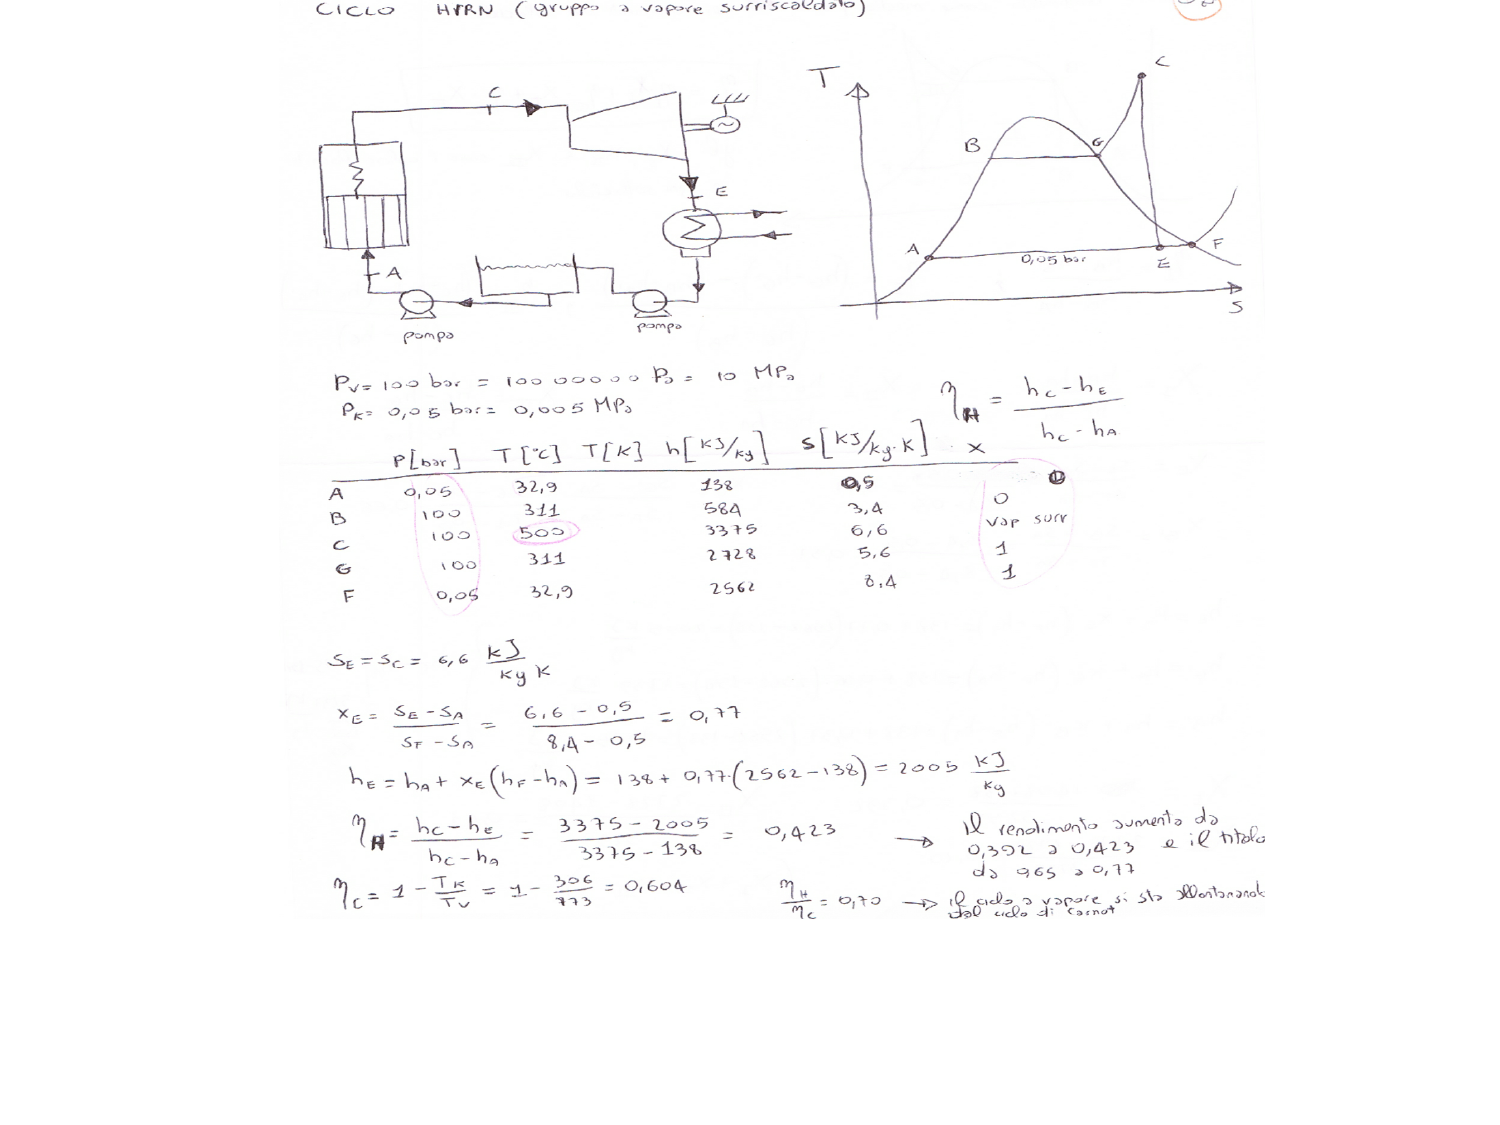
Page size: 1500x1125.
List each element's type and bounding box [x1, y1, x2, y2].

picture [265, 0, 1282, 1125]
